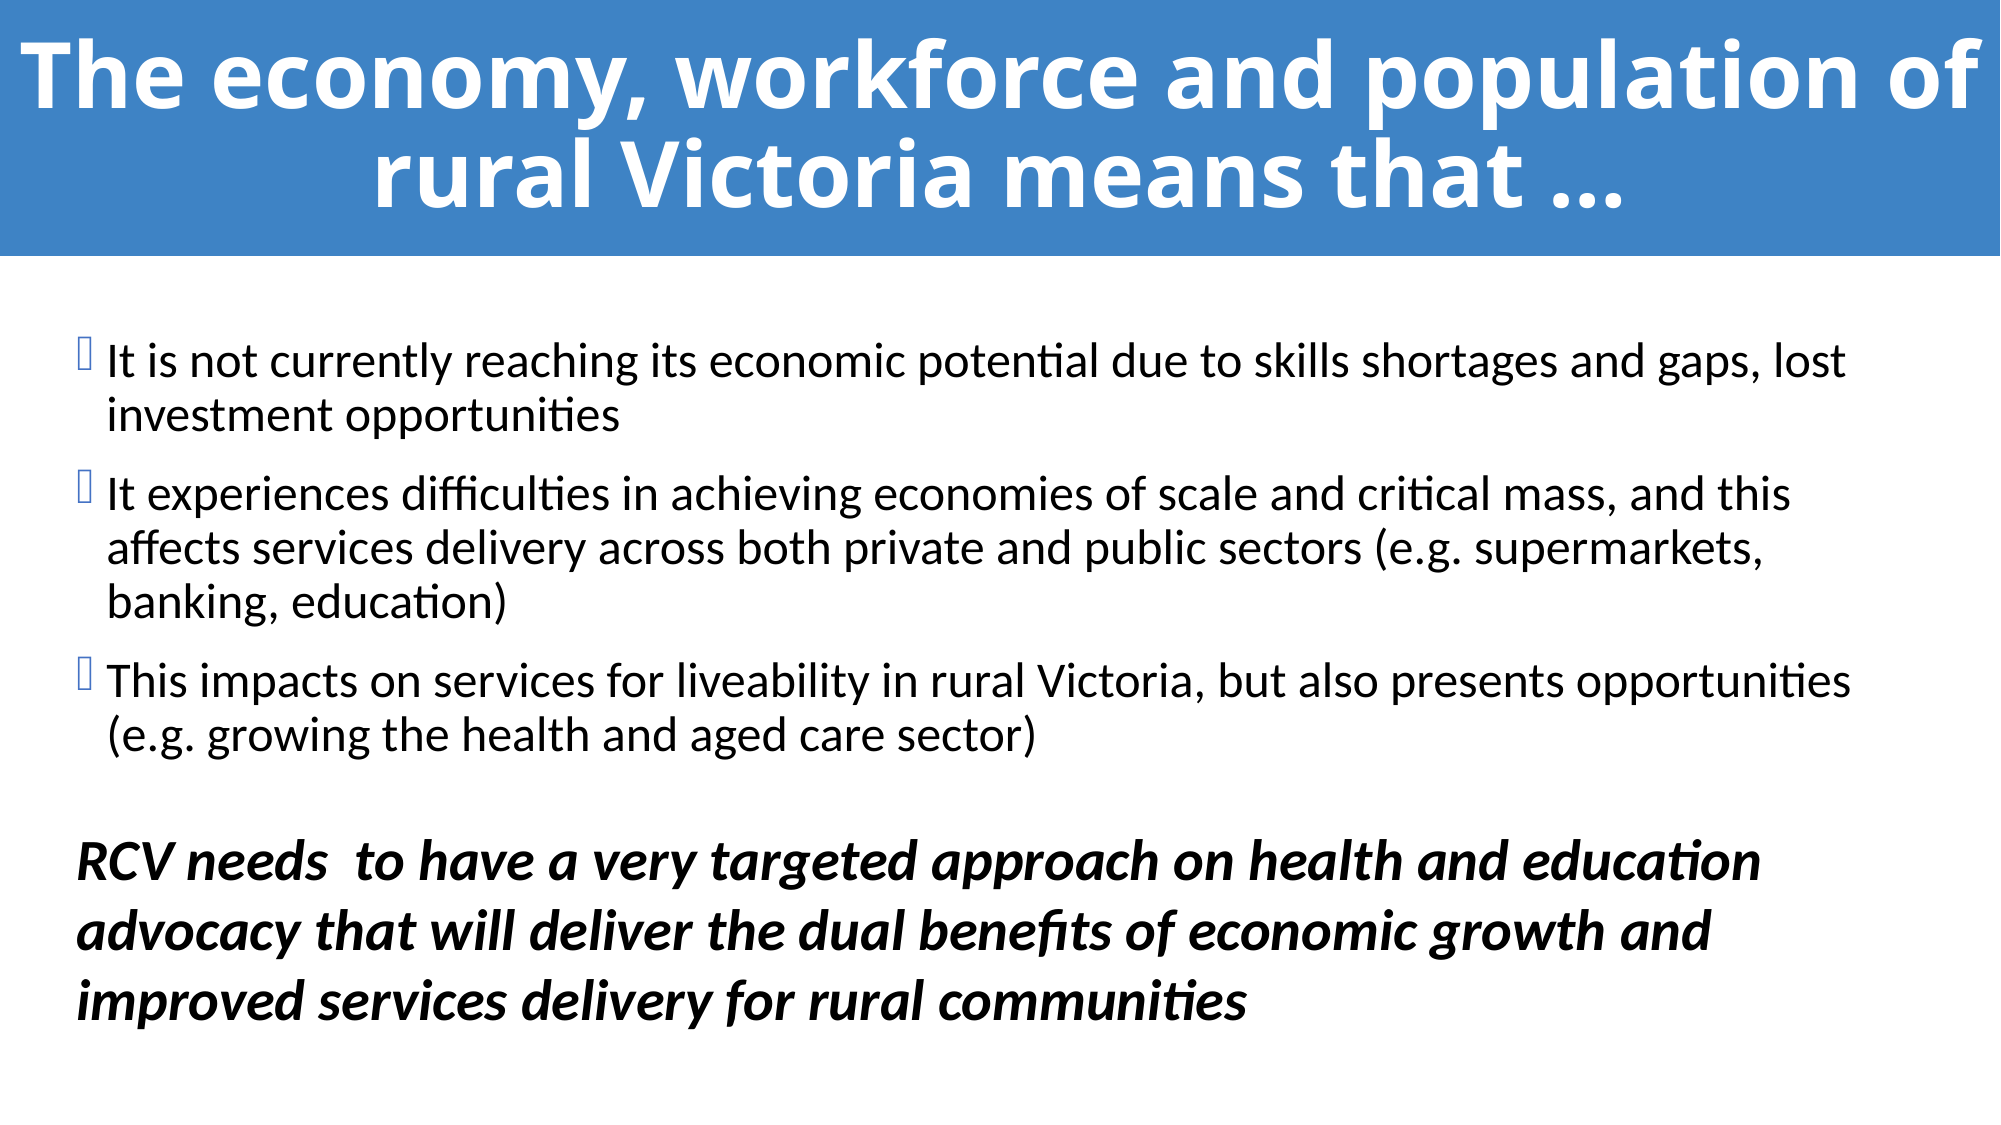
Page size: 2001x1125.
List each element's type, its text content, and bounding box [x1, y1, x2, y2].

text_box It is not currently reaching its economic potential due to skills shortages and gaps, lost investment opportunities It experiences difficulties in achieving economies of scale and critical mass, and this affects services delivery across both private and public sectors (e.g. supermarkets, banking, education) This impacts on services for liveability in rural Victoria, but also presents opportunities (e.g. growing the health and aged care sector) RCV needs to have a very targeted approach on health and education advocacy that will deliver the dual benefits of economic growth and improved services delivery for rural communities [61, 327, 1878, 1110]
title The economy, workforce and population of rural Victoria means that … [0, 0, 2000, 257]
